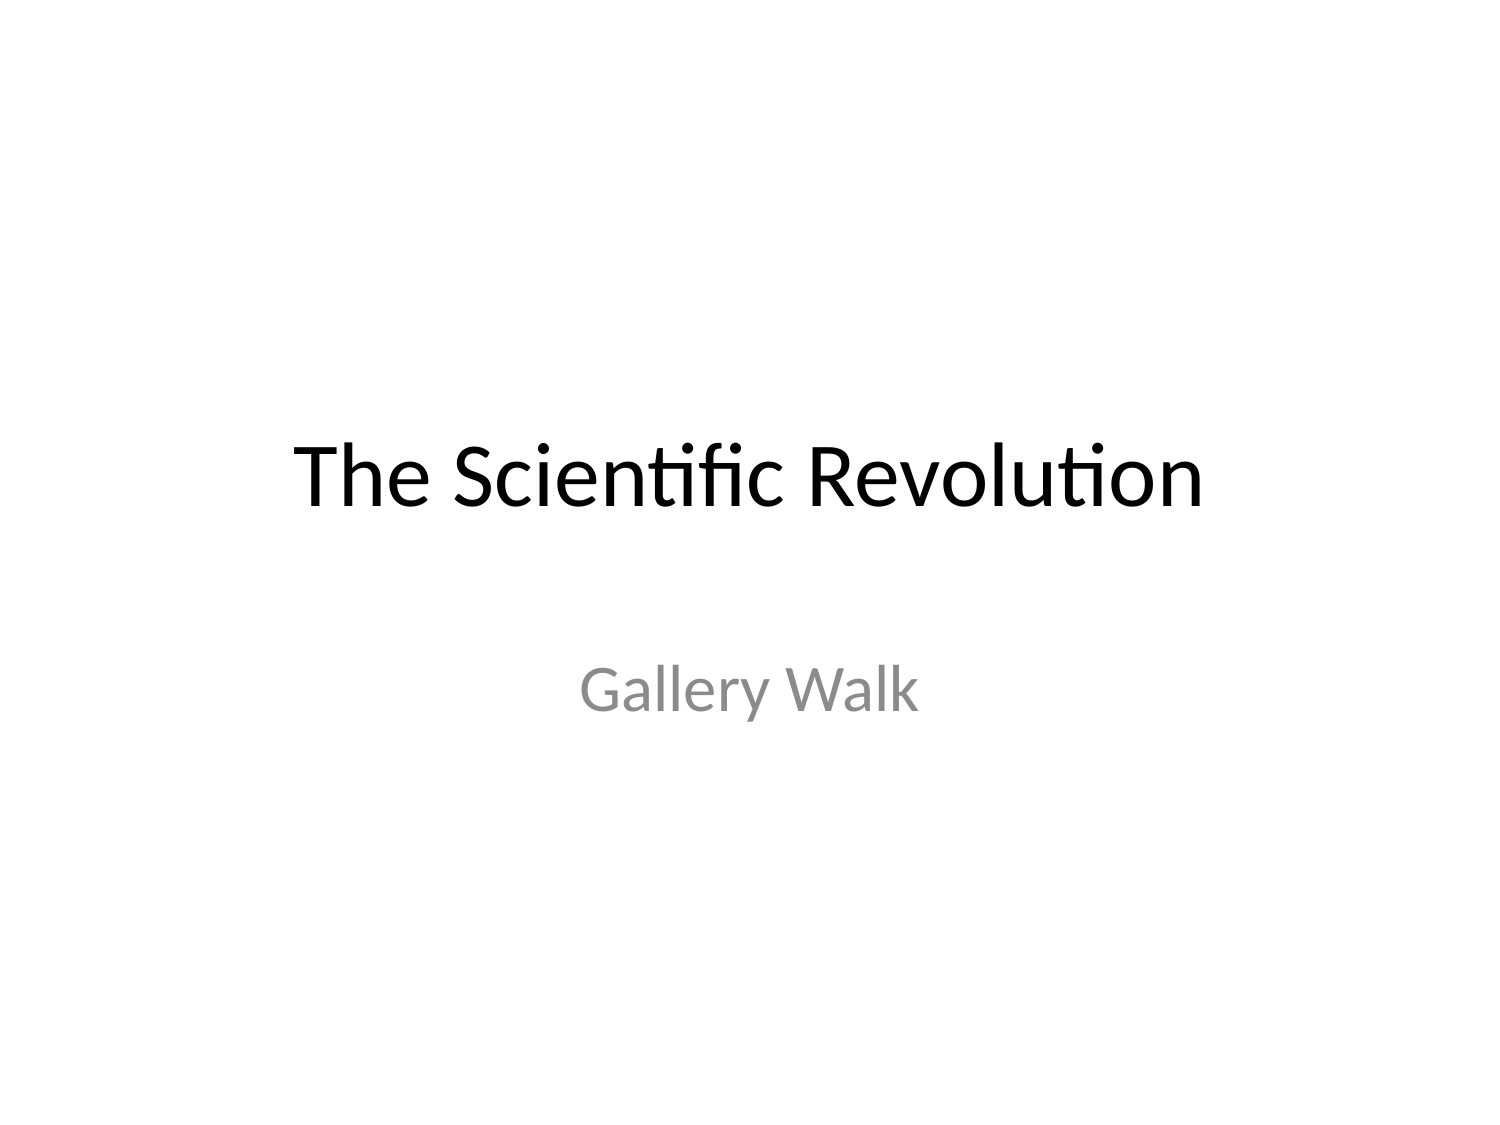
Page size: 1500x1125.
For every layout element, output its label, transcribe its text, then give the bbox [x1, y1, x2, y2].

title The Scientific Revolution [112, 349, 1388, 591]
subtitle Gallery Walk [225, 637, 1275, 925]
